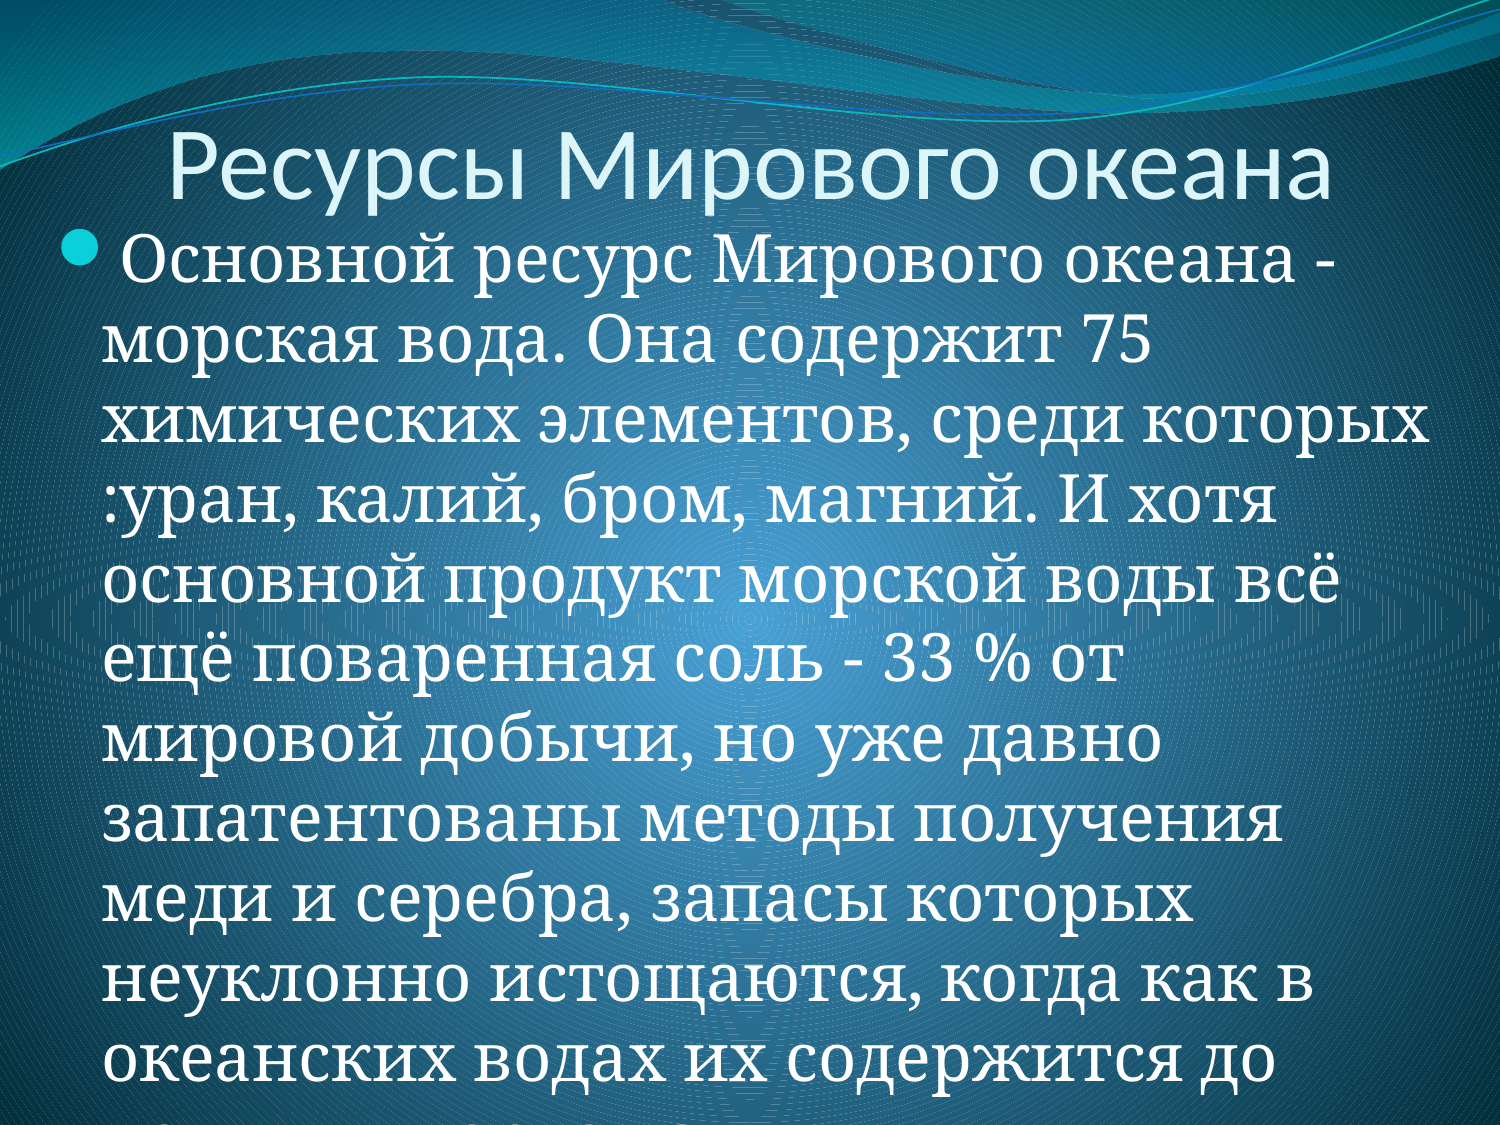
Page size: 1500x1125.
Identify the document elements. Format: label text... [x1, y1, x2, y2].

list Основной ресурс Мирового океана - морская вода. Она содержит 75 химических элементов, среди которых :уран, калий, бром, магний. И хотя основной продукт морской воды всё ещё поваренная соль - 33 % от мировой добычи, но уже давно запатентованы методы получения меди и серебра, запасы которых неуклонно истощаются, когда как в океанских водах их содержится до полмиллиарда тонн. [41, 208, 1449, 1071]
title Ресурсы Мирового океана [76, 0, 1427, 208]
